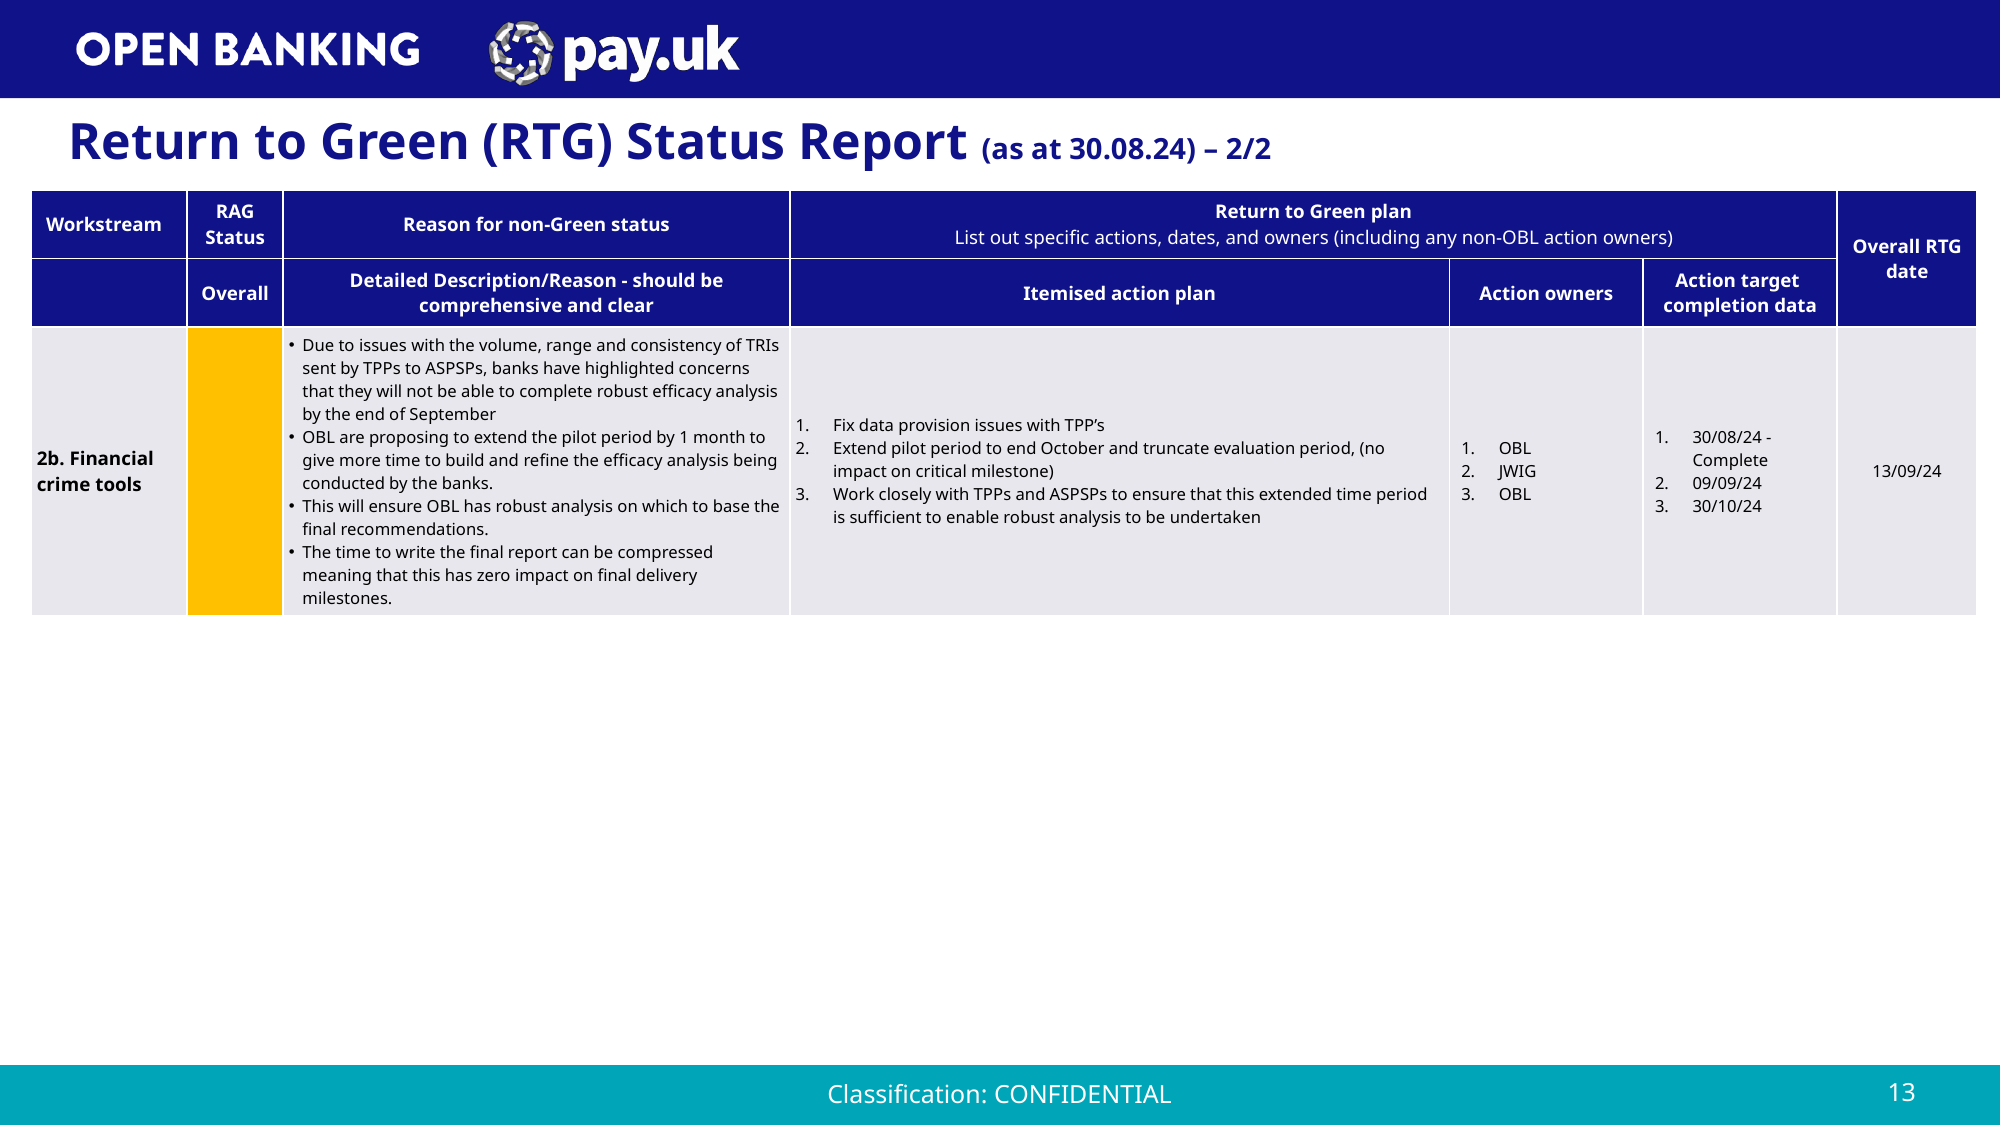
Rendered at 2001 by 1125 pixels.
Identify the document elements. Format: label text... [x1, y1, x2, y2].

table_cell Fix data provision issues with TPP’s Extend pilot period to end October and truncate evaluation period, (no impact on critical milestone) Work closely with TPPs and ASPSPs to ensure that this extended time period is sufficient to enable robust analysis to be undertaken [791, 328, 1449, 615]
table_cell Itemised action plan [791, 259, 1449, 326]
table_header Overall RTG date [1838, 191, 1976, 326]
table_cell Action owners [1450, 259, 1642, 326]
table_header RAG Status [188, 191, 282, 258]
table_cell Overall [188, 259, 282, 326]
picture [479, 5, 748, 92]
table_cell [32, 259, 186, 326]
table_cell 13/09/24 [1838, 328, 1976, 615]
table_cell OBL JWIG OBL [1450, 328, 1642, 615]
table_header Return to Green plan List out specific actions, dates, and owners (including any non-OBL action owners) [791, 191, 1836, 258]
table_cell Detailed Description/Reason - should be comprehensive and clear [284, 259, 789, 326]
table_cell Due to issues with the volume, range and consistency of TRIs sent by TPPs to ASPSPs, banks have highlighted concerns that they will not be able to complete robust efficacy analysis by the end of September OBL are proposing to extend the pilot period by 1 month to give more time to build and refine the efficacy analysis being conducted by the banks. This will ensure OBL has robust analysis on which to base the final recommendations. The time to write the final report can be compressed meaning that this has zero impact on final delivery milestones. [284, 328, 789, 615]
table_cell Action target completion data [1644, 259, 1836, 326]
title Return to Green (RTG) Status Report (as at 30.08.24) – 2/2 [53, 98, 1544, 189]
table_header Workstream [32, 191, 186, 258]
table_header Reason for non-Green status [284, 191, 789, 258]
footer Classification: CONFIDENTIAL [662, 1064, 1338, 1124]
table_cell 2b. Financial crime tools [32, 328, 186, 615]
table_cell 30/08/24 - Complete 09/09/24 30/10/24 [1644, 328, 1836, 615]
table_cell [188, 328, 282, 615]
slide_number 13 [1412, 1064, 1932, 1124]
picture [43, 0, 452, 99]
